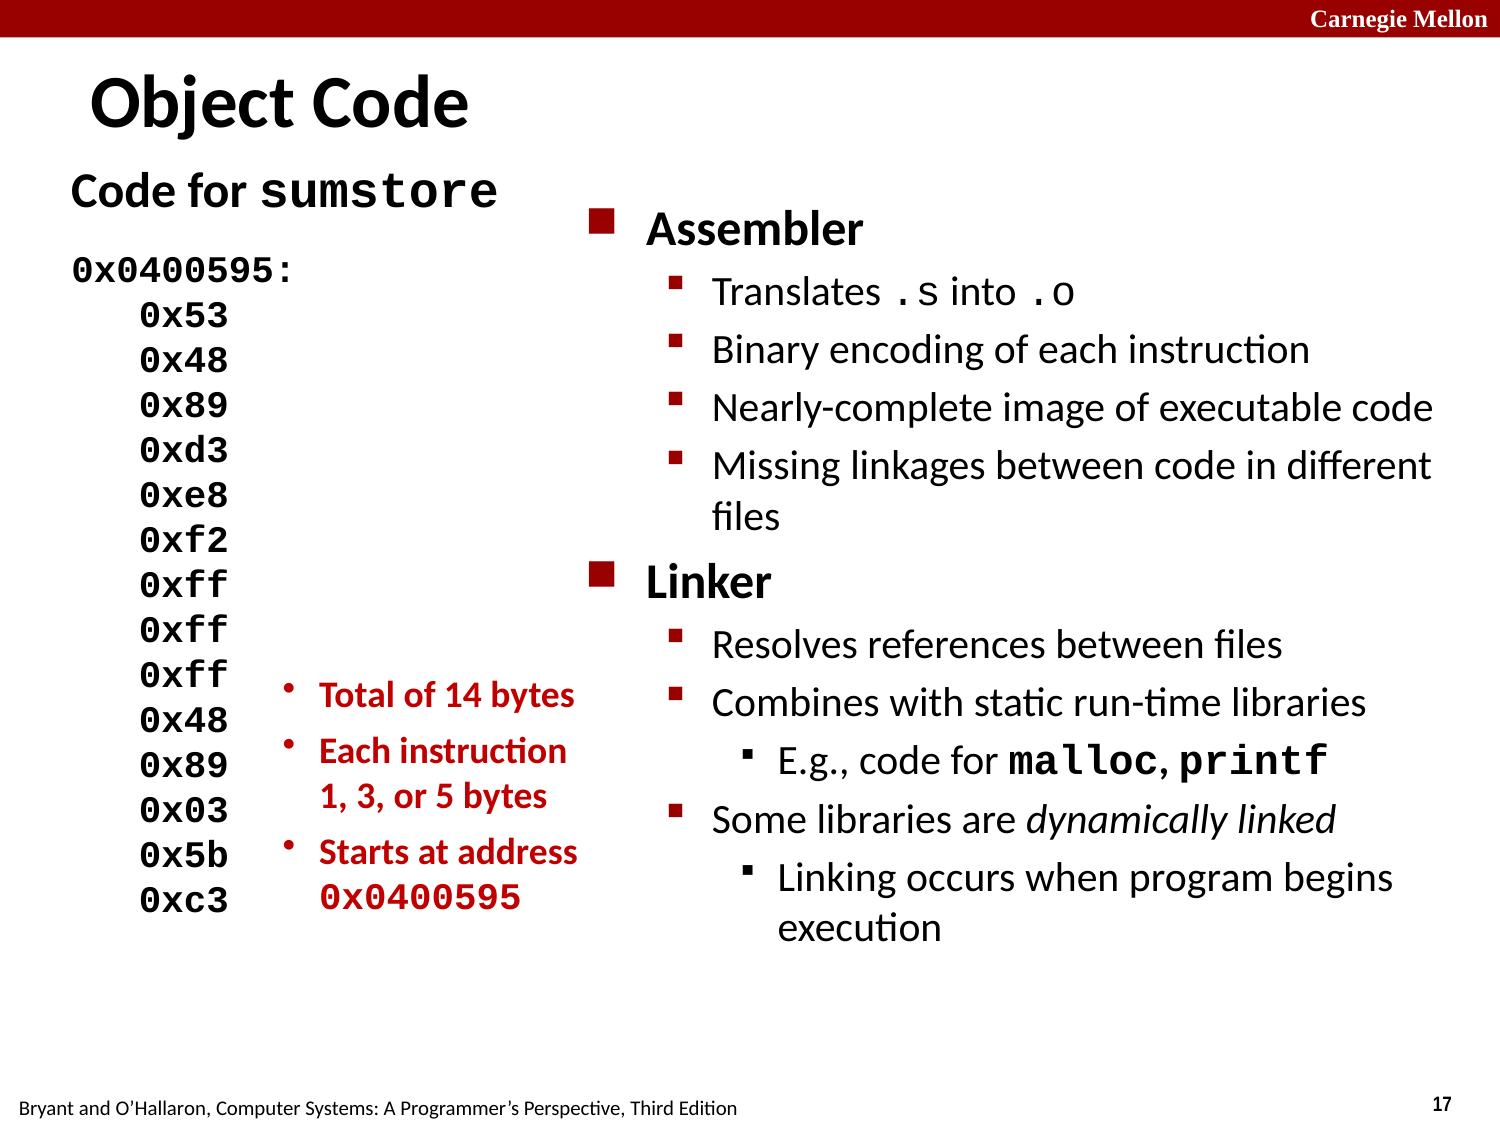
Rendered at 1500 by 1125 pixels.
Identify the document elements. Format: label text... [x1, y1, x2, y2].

text_box 0x0400595: 0x53 0x48 0x89 0xd3 0xe8 0xf2 0xff 0xff 0xff 0x48 0x89 0x03 0x5b 0xc3 [56, 237, 469, 927]
title Object Code [74, 49, 982, 145]
text_box Total of 14 bytes Each instruction 1, 3, or 5 bytes Starts at address 0x0400595 [212, 662, 600, 975]
text_box Code for sumstore [56, 149, 550, 218]
list Assembler Translates .s into .o Binary encoding of each instruction Nearly-complete image of executable code Missing linkages between code in different files Linker Resolves references between files Combines with static run-time libraries E.g., code for malloc, printf Some libraries are dynamically linked Linking occurs when program begins execution [574, 187, 1476, 1088]
